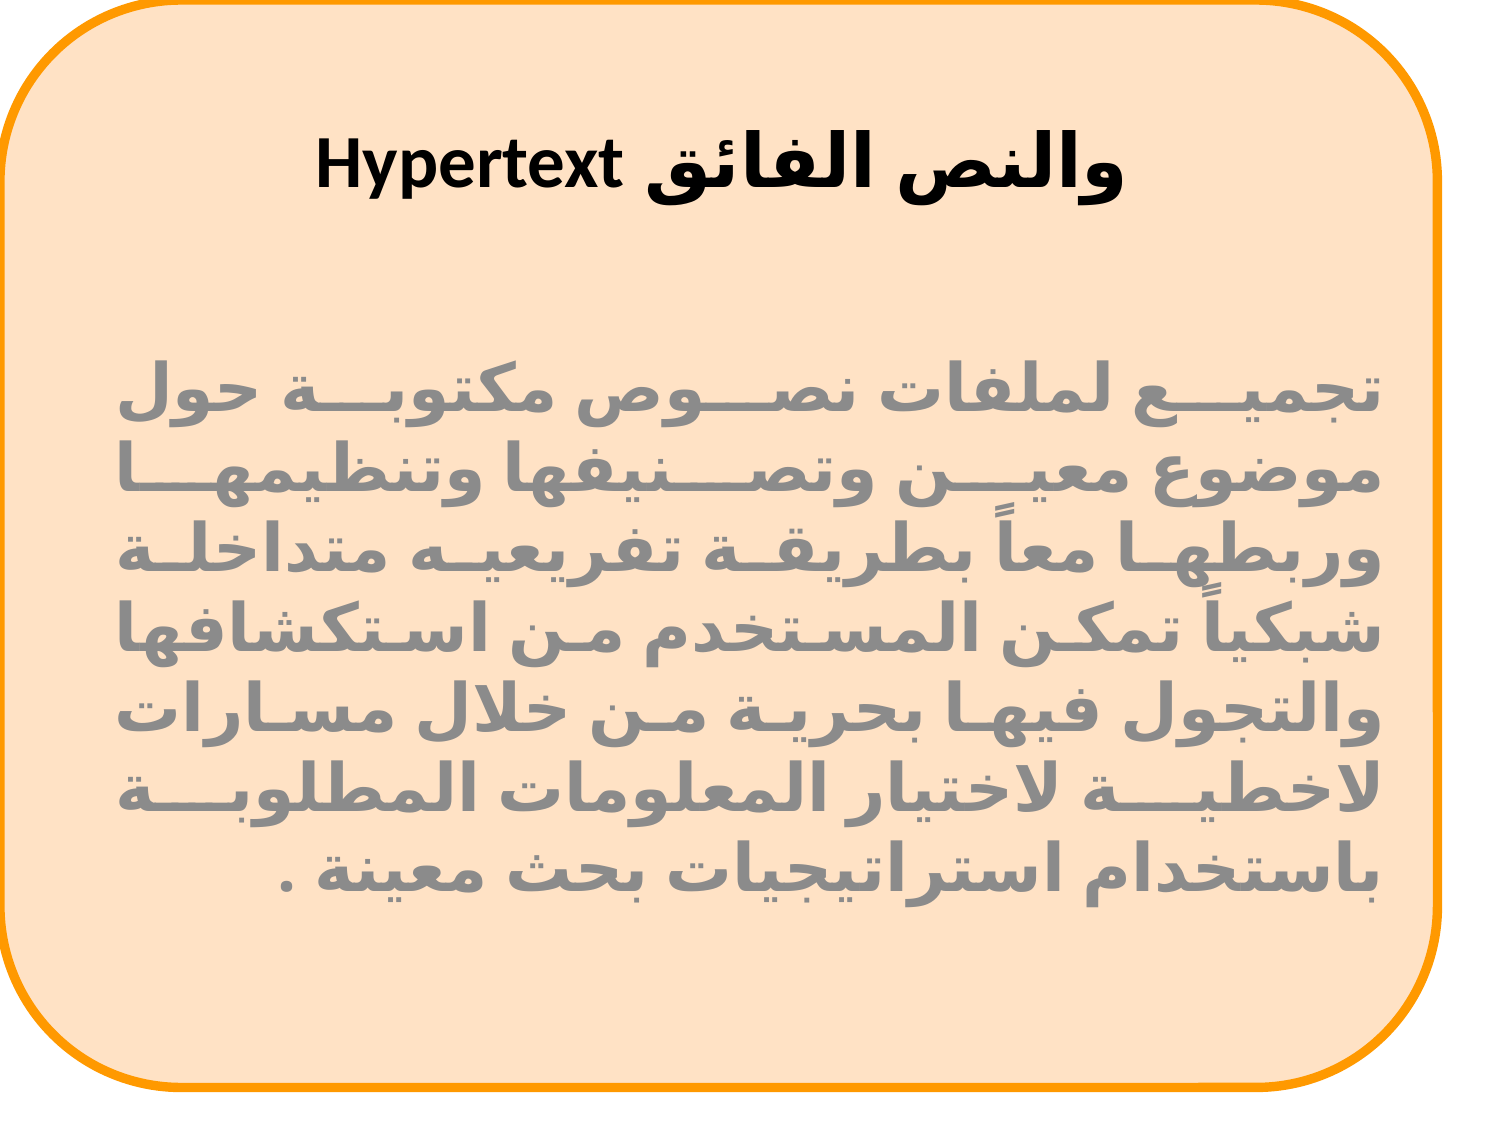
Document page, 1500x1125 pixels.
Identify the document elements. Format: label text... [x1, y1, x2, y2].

subtitle تجميع لملفات نصوص مكتوبة حول موضوع معين وتصنيفها وتنظيمها وربطها معاً بطريقة تفريعيه متداخلة شبكياً تمكن المستخدم من استكشافها والتجول فيها بحرية من خلال مسارات لاخطية لاختيار المعلومات المطلوبة باستخدام استراتيجيات بحث معينة . [99, 262, 1400, 988]
title والنص الفائق Hypertext [75, 75, 1350, 241]
text_box [0, 0, 1438, 1088]
